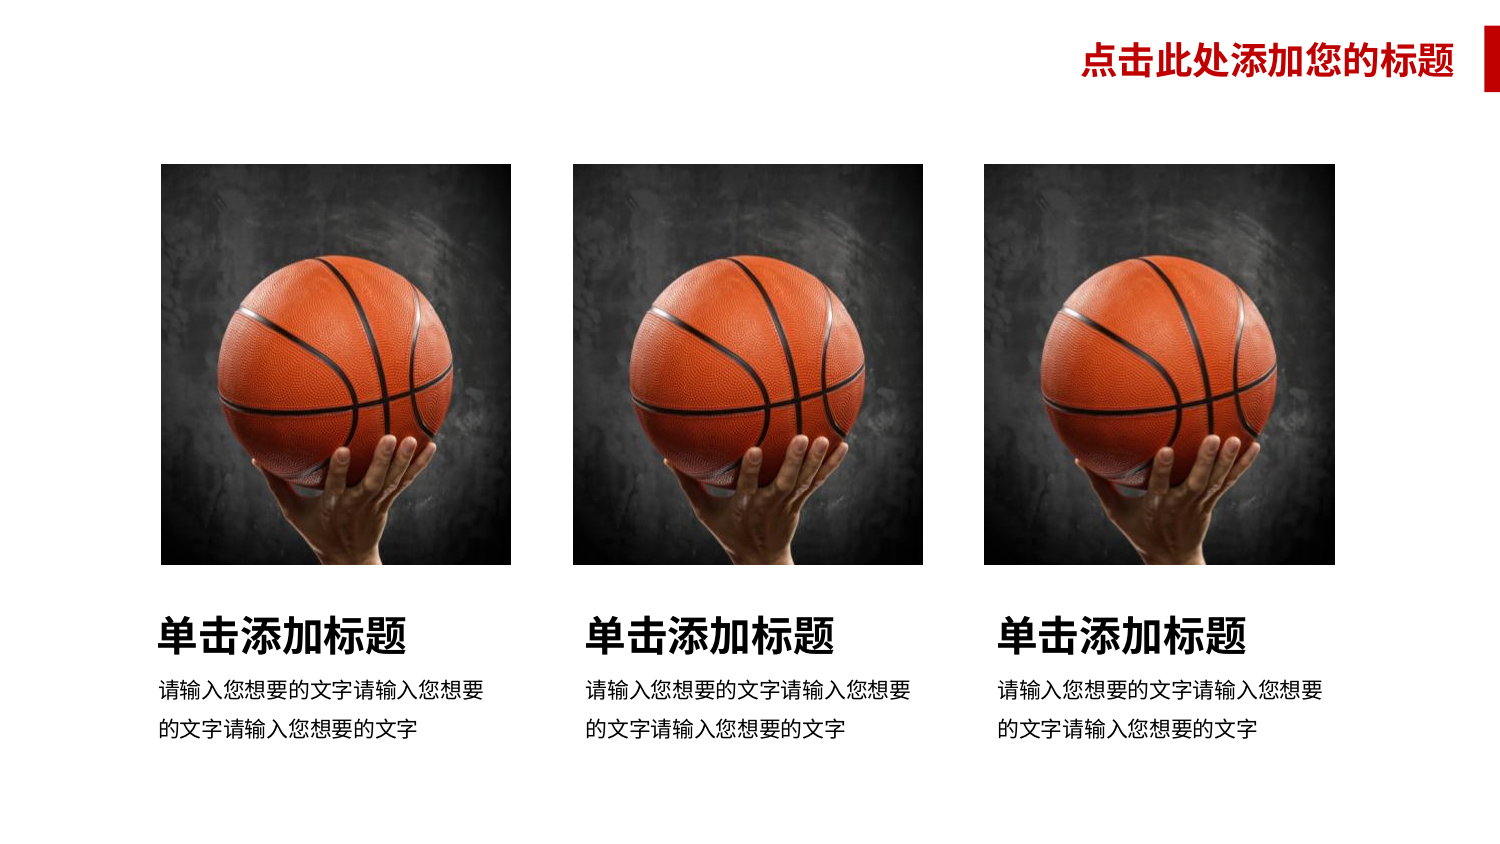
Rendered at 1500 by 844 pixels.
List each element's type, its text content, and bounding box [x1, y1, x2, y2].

picture [160, 164, 511, 566]
text_box 点击此处添加您的标题 [1037, 31, 1467, 88]
text_box 请输入您想要的文字请输入您想要的文字请输入您想要的文字 [146, 657, 504, 748]
picture [984, 164, 1335, 566]
text_box 单击添加标题 [145, 579, 504, 666]
text_box 单击添加标题 [573, 579, 931, 666]
text_box 请输入您想要的文字请输入您想要的文字请输入您想要的文字 [574, 657, 931, 748]
text_box 单击添加标题 [984, 579, 1343, 666]
text_box 请输入您想要的文字请输入您想要的文字请输入您想要的文字 [986, 657, 1343, 748]
picture [572, 164, 923, 566]
text_box [1482, 24, 1500, 94]
